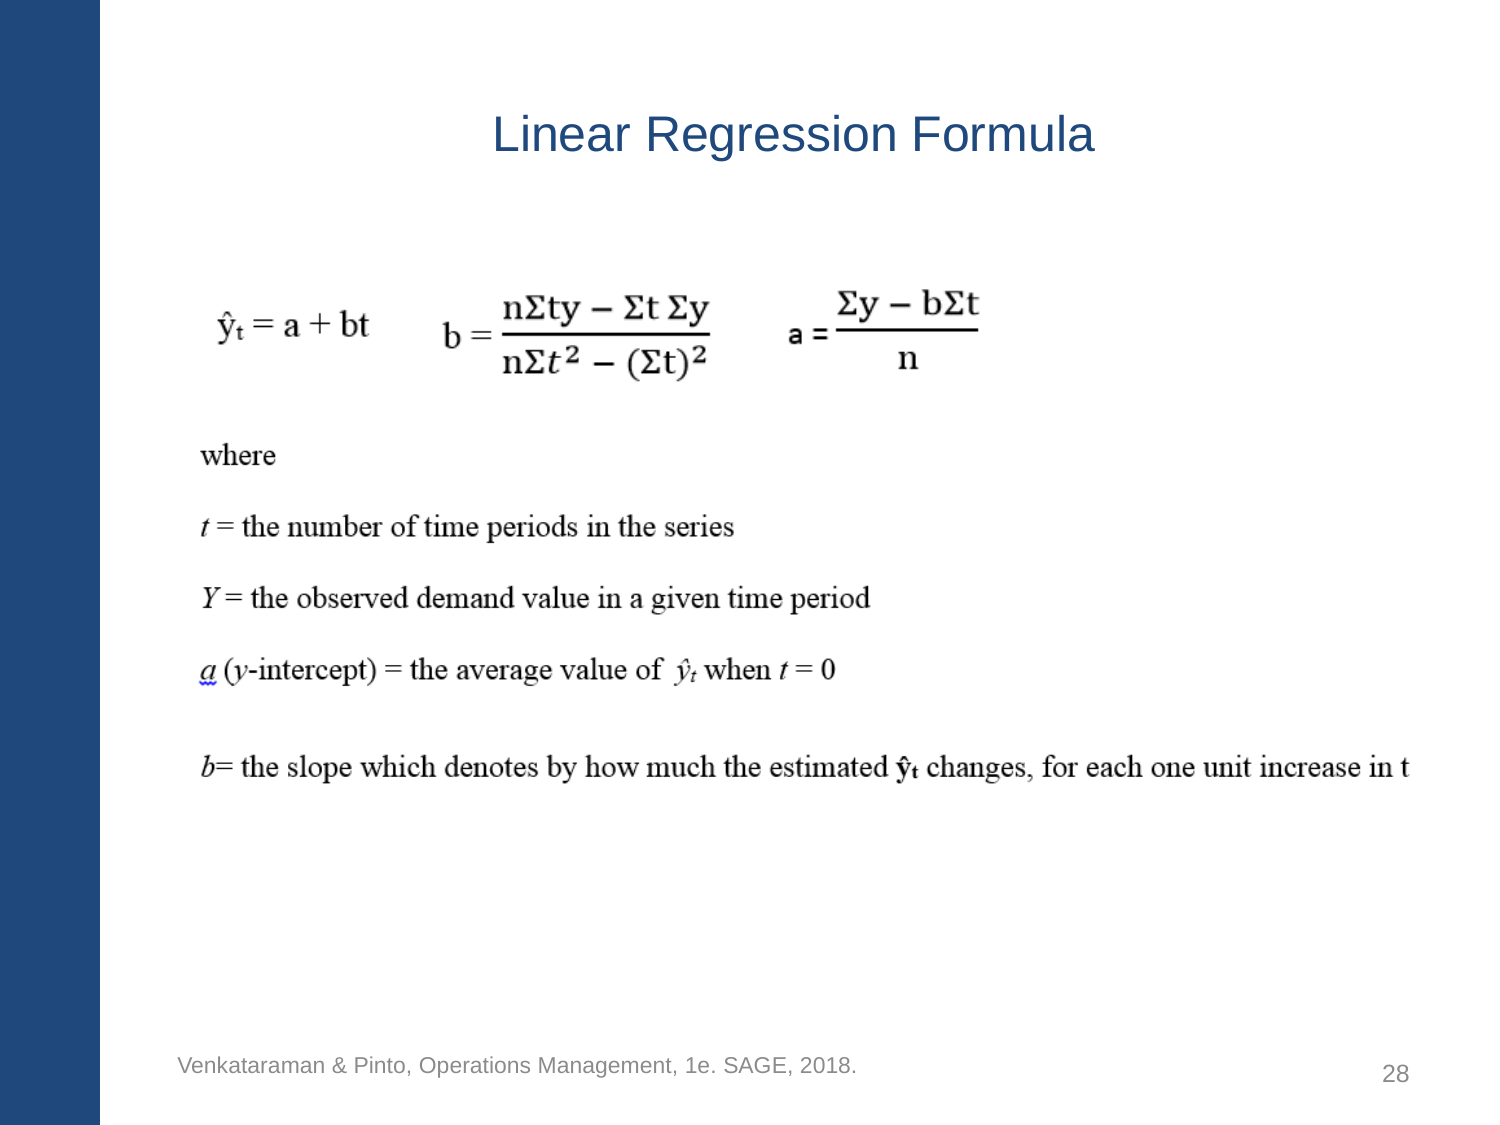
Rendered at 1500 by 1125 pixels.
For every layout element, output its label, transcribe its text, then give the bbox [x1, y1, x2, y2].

slide_number 28 [1350, 1042, 1425, 1103]
title Linear Regression Formula [162, 37, 1425, 225]
footer Venkataraman & Pinto, Operations Management, 1e. SAGE, 2018. [162, 1042, 1313, 1103]
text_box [199, 246, 1008, 410]
picture [177, 434, 1426, 803]
